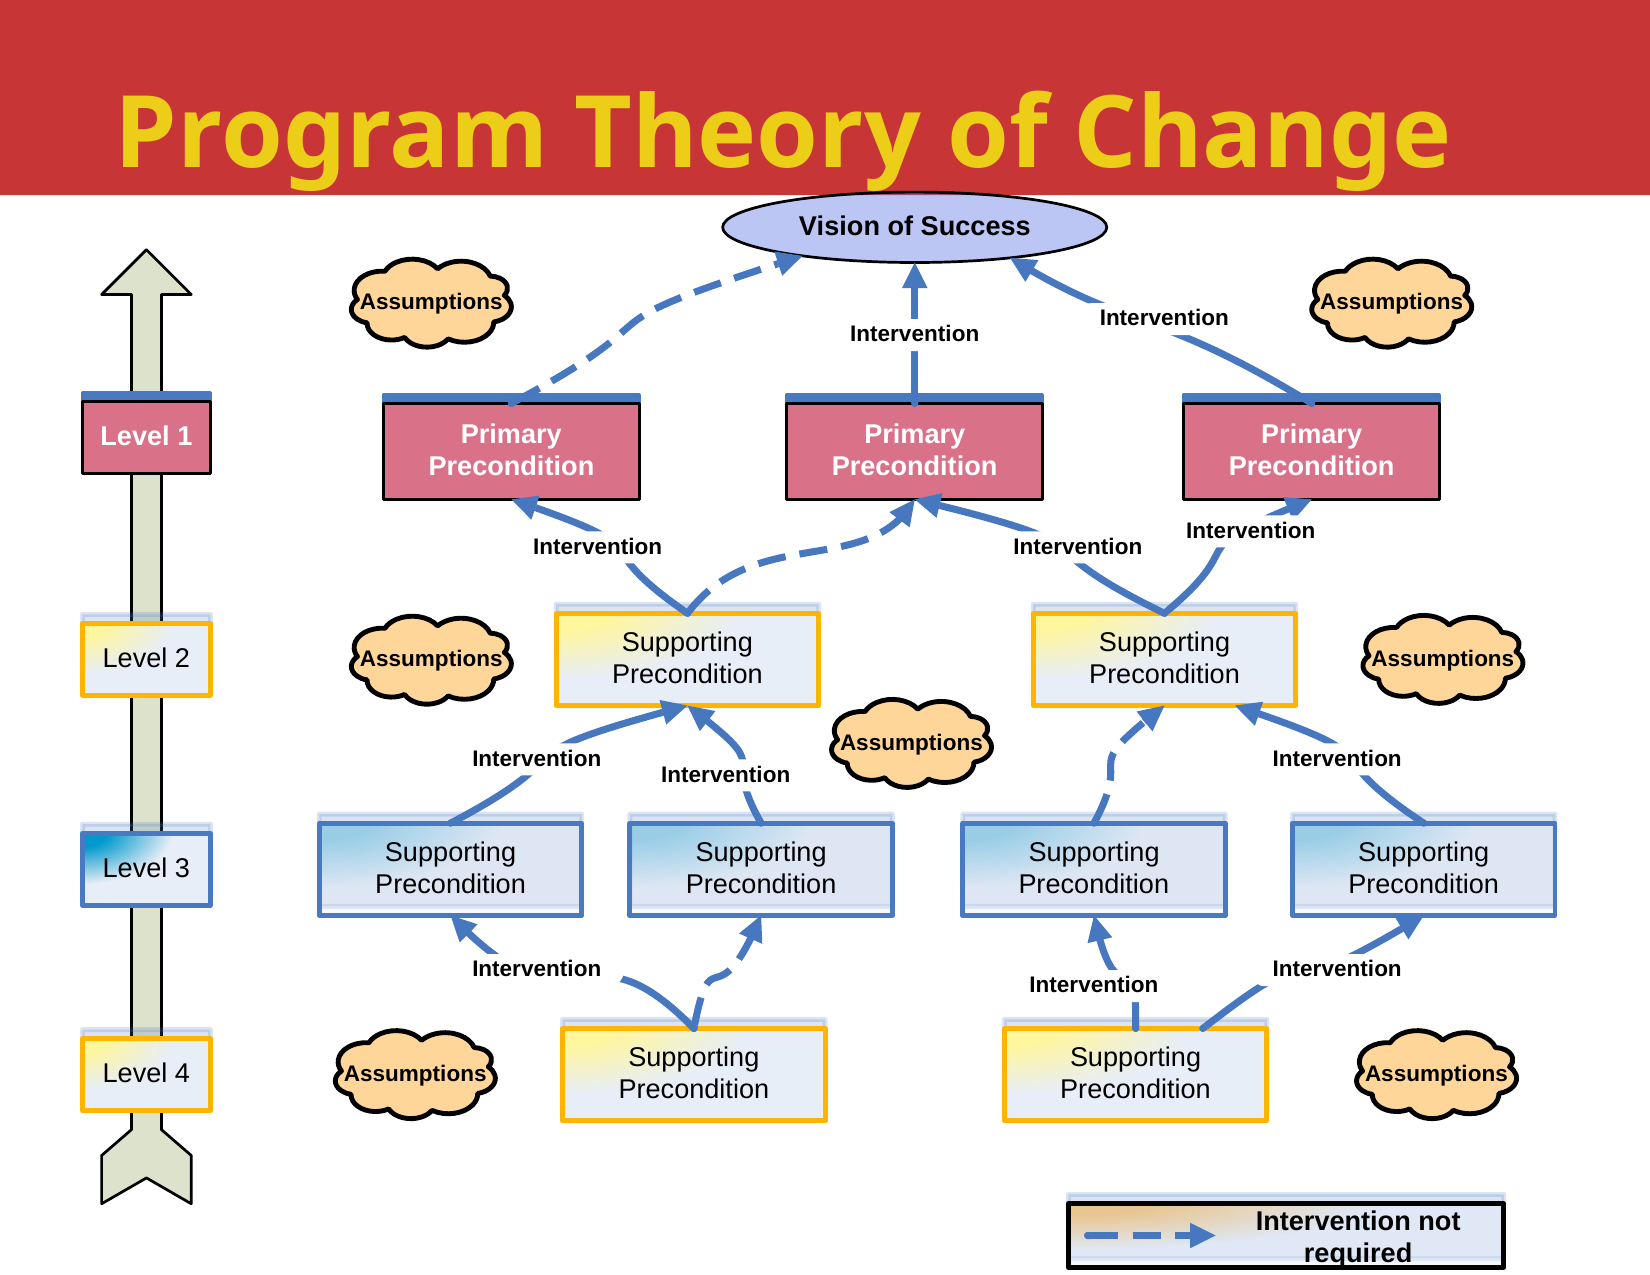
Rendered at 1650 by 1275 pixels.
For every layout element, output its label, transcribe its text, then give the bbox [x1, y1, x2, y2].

picture [74, 186, 1563, 1275]
title Program Theory of Change [100, 60, 1524, 185]
